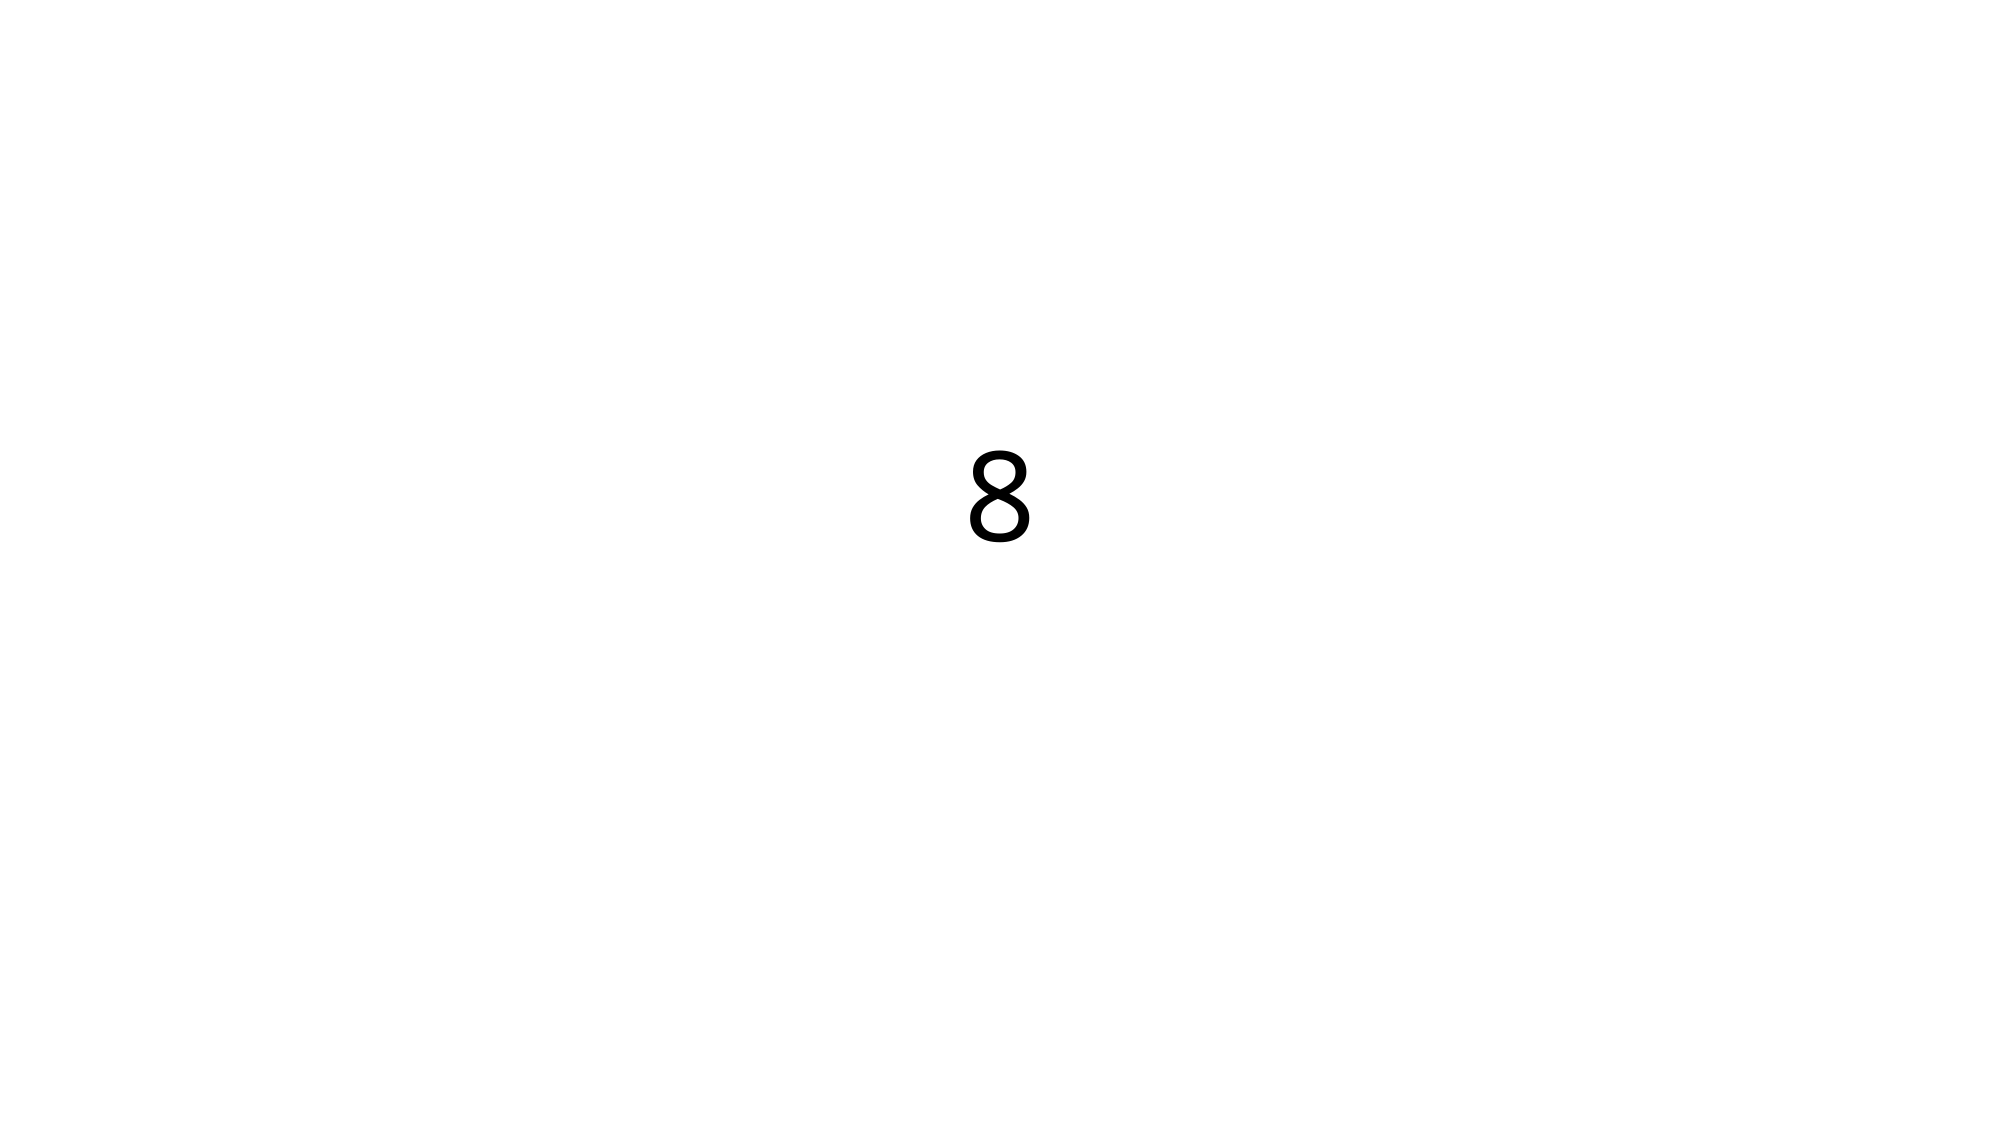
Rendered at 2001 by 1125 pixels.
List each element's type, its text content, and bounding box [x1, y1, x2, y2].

title 8 [249, 184, 1750, 576]
